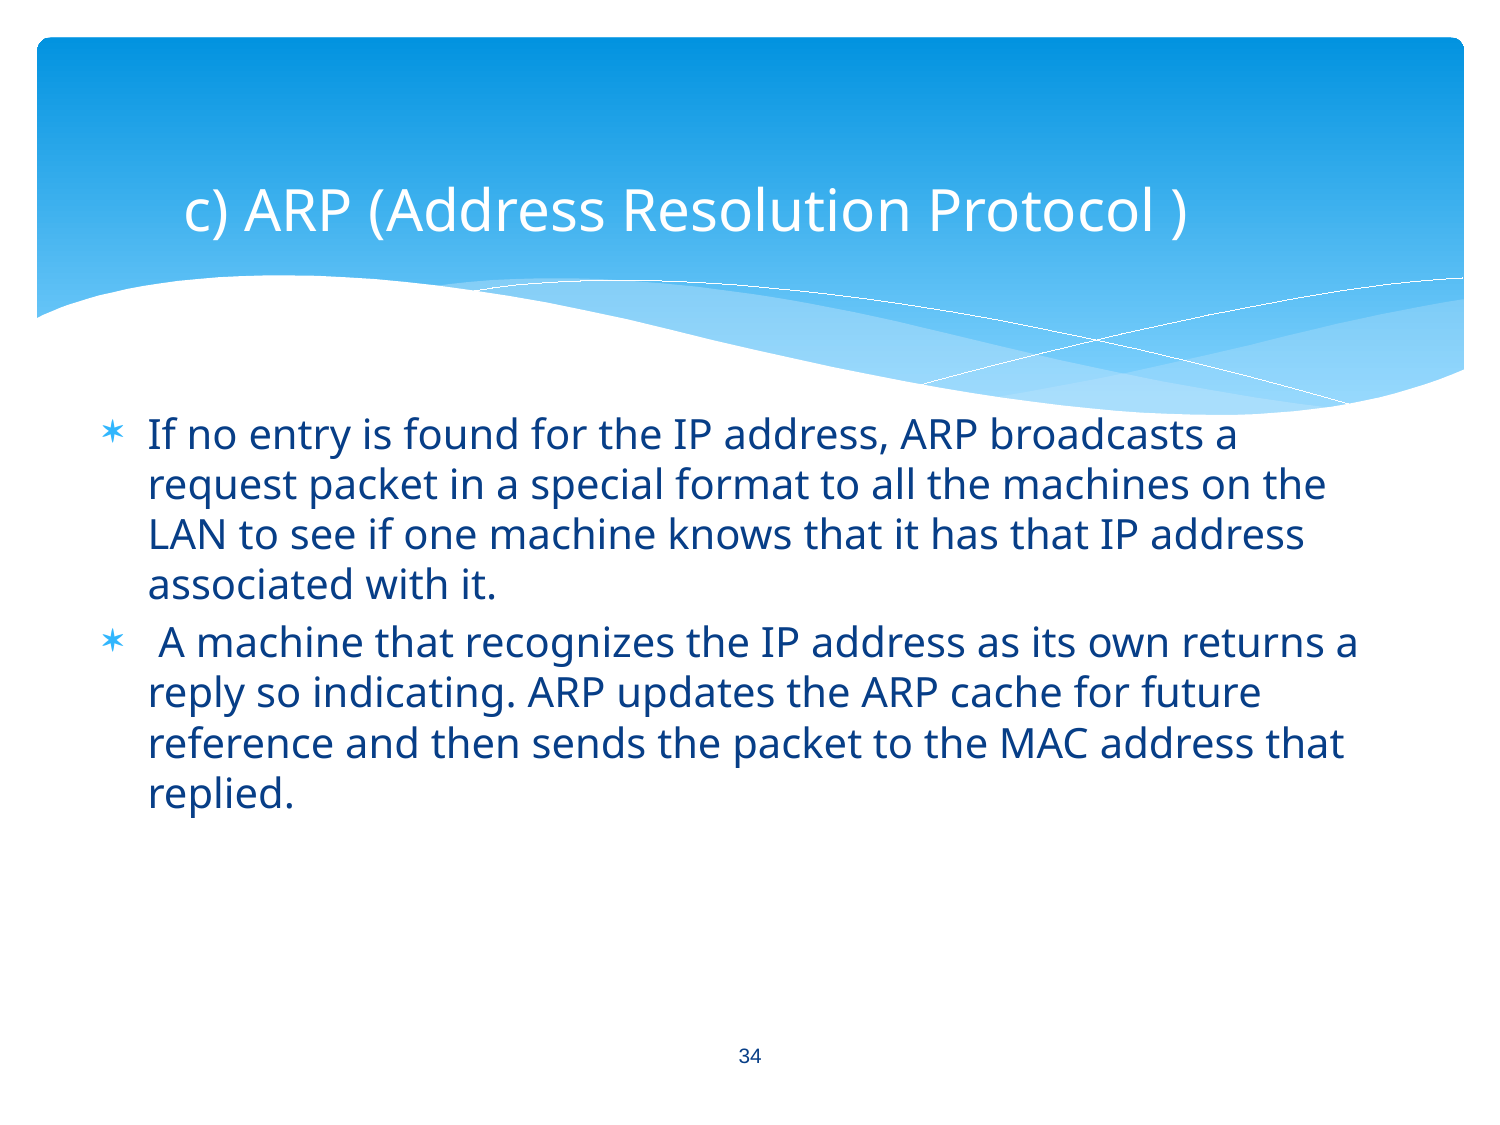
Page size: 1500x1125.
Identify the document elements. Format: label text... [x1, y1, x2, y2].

slide_number 34 [654, 1025, 846, 1086]
title c) ARP (Address Resolution Protocol ) [112, 149, 1260, 267]
list If no entry is found for the IP address, ARP broadcasts a request packet in a special format to all the machines on the LAN to see if one machine knows that it has that IP address associated with it. A machine that recognizes the IP address as its own returns a reply so indicating. ARP updates the ARP cache for future reference and then sends the packet to the MAC address that replied. [87, 399, 1409, 1080]
